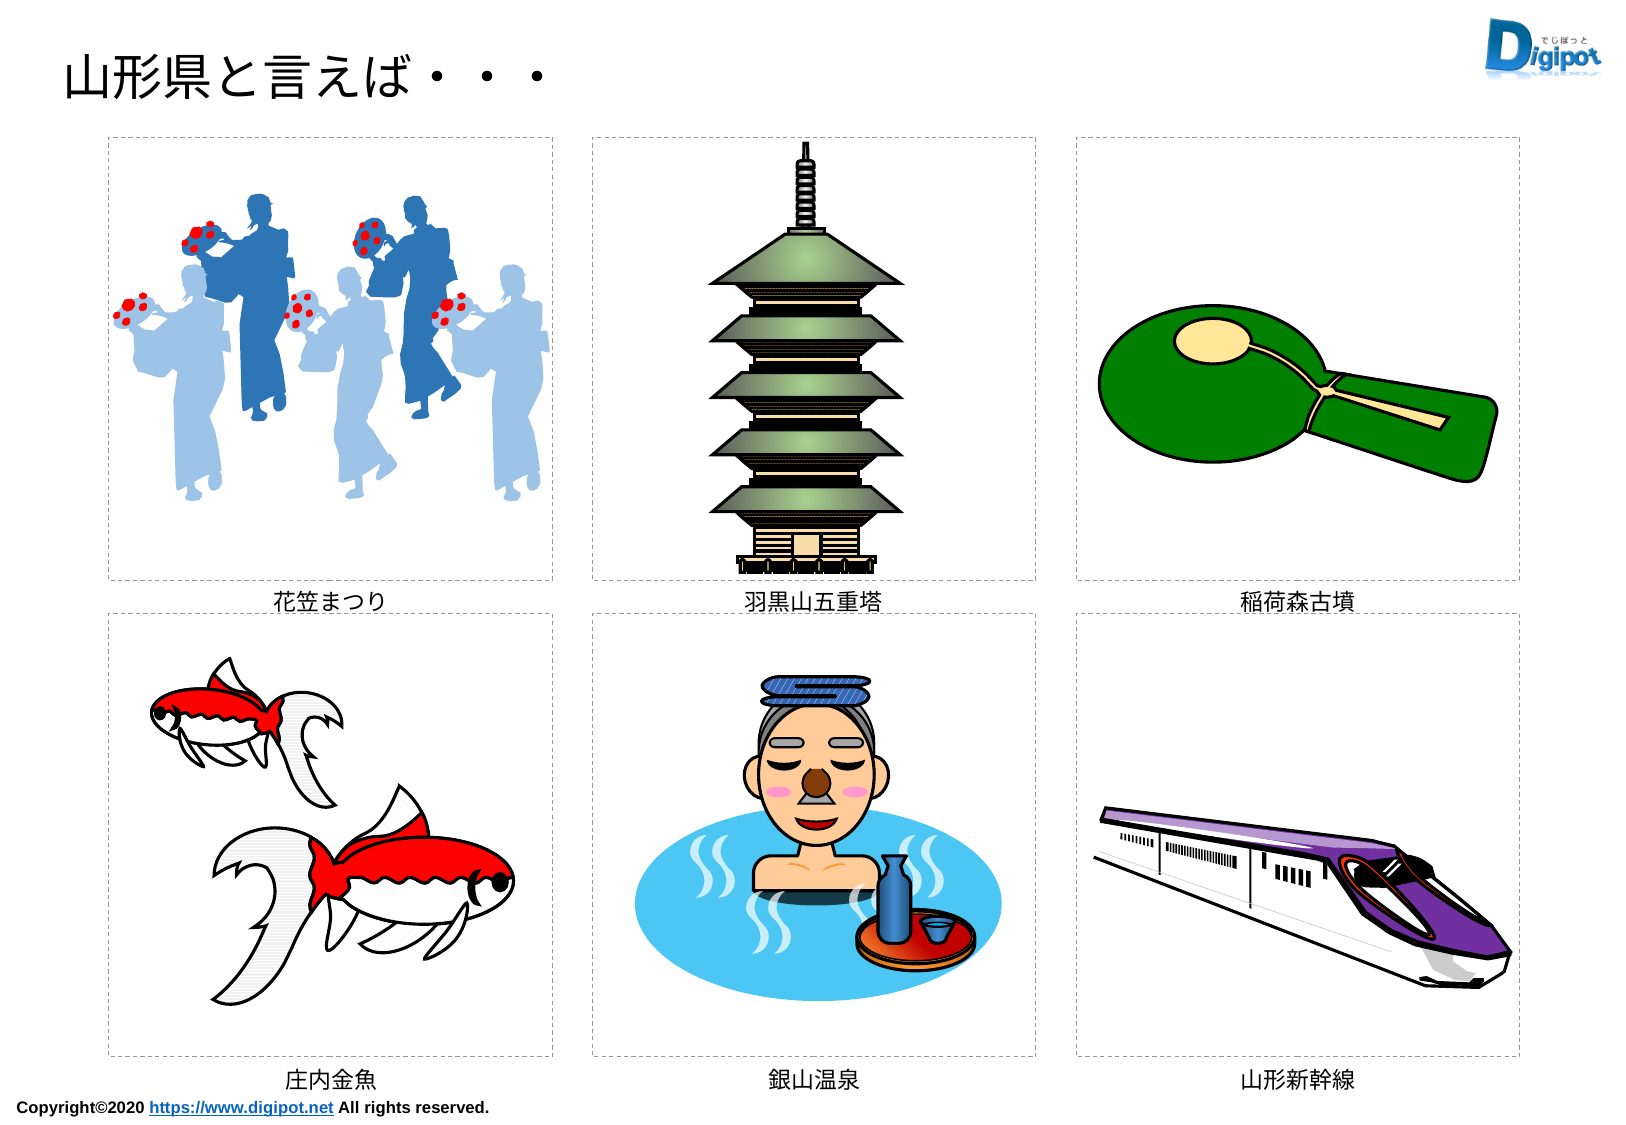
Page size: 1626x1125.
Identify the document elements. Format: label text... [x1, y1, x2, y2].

text_box 稲荷森古墳 [1071, 580, 1525, 623]
text_box 山形新幹線 [1071, 1058, 1525, 1101]
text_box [1099, 305, 1497, 482]
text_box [112, 193, 550, 501]
text_box 銀山温泉 [587, 1058, 1041, 1101]
text_box 庄内金魚 [104, 1058, 558, 1101]
text_box 羽黒山五重塔 [587, 580, 1041, 623]
text_box 山形県と言えば・・・ [47, 38, 578, 113]
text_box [150, 664, 514, 1005]
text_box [1093, 807, 1511, 988]
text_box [712, 143, 901, 573]
text_box 花笠まつり [104, 580, 558, 623]
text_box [634, 676, 1002, 1002]
picture [1485, 18, 1602, 82]
